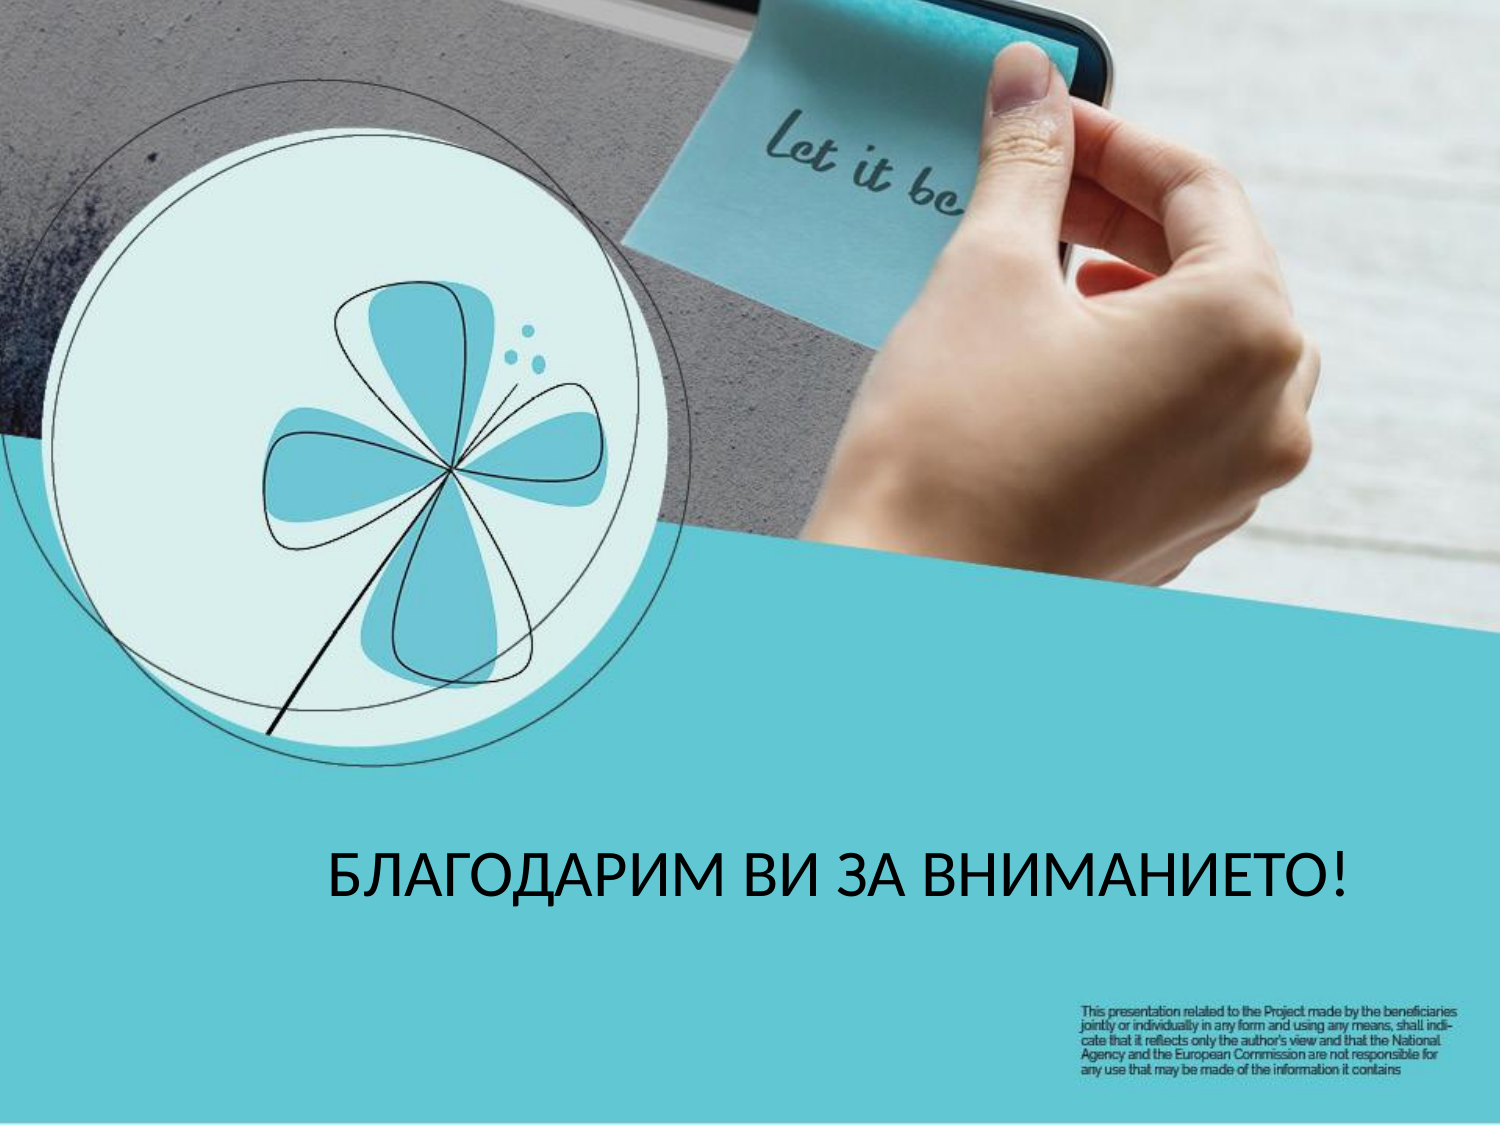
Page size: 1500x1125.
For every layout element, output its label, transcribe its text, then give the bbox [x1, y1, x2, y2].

picture [0, 0, 1500, 1125]
text_box БЛАГОДАРИМ ВИ ЗА ВНИМАНИЕТО! [312, 822, 1412, 918]
